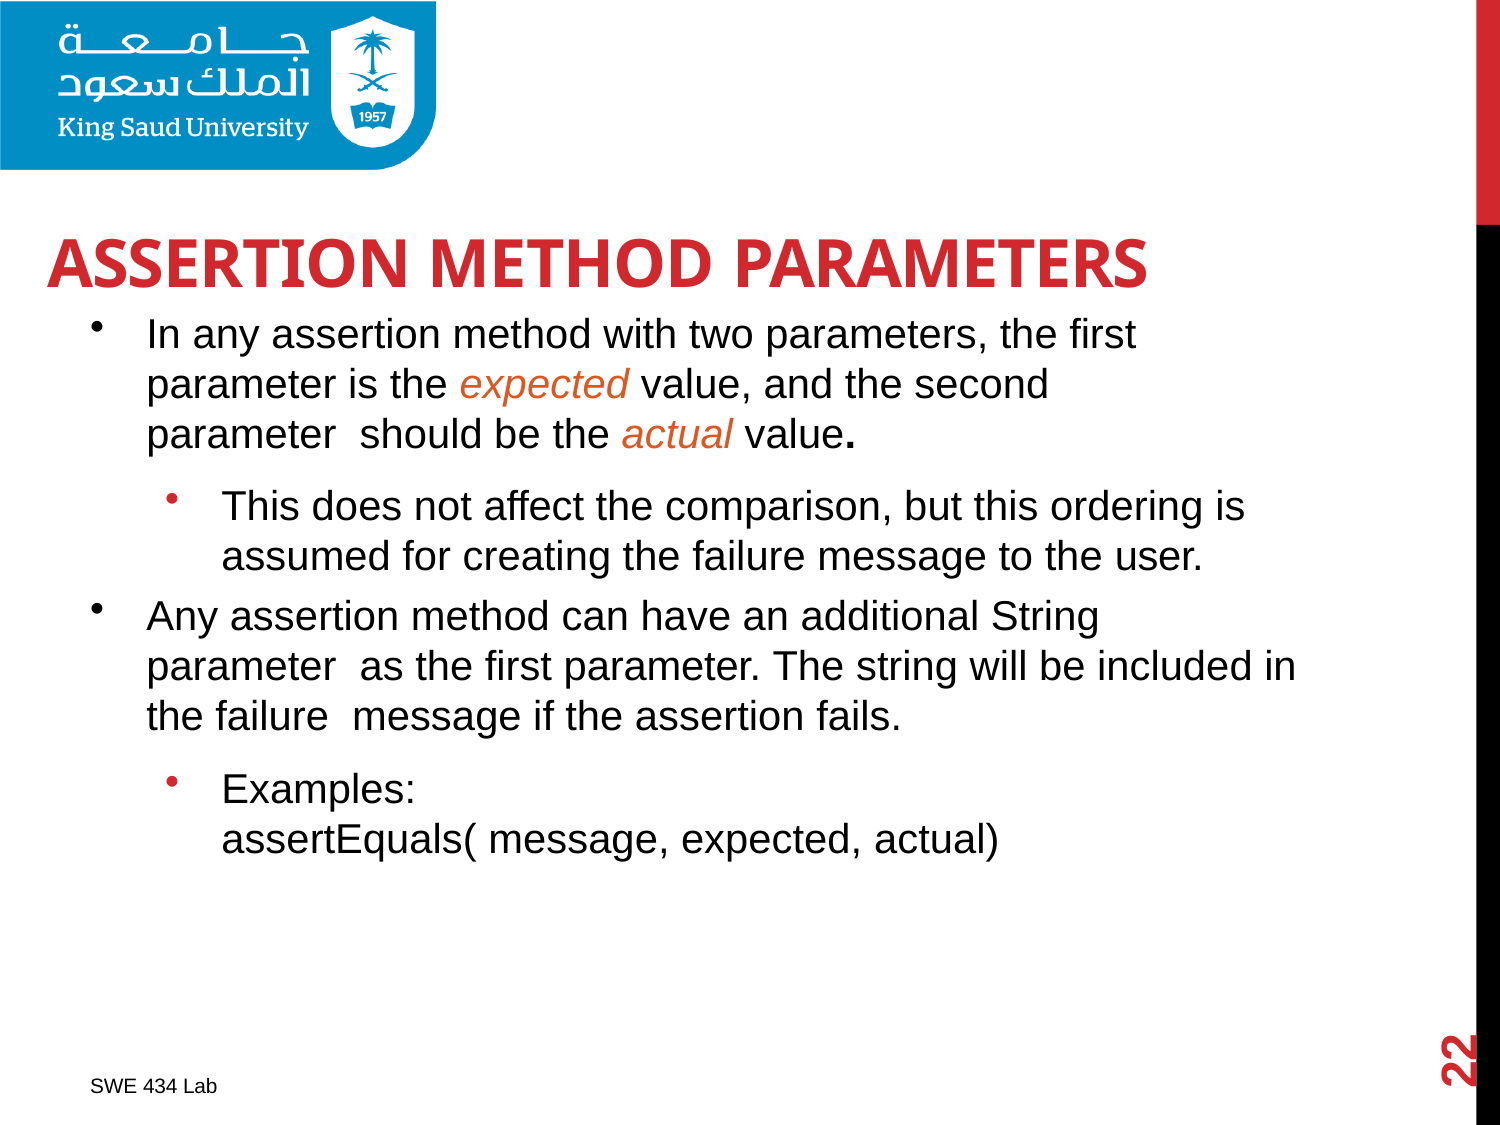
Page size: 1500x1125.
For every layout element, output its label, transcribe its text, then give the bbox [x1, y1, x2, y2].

text_box 22 [1433, 1030, 1489, 1091]
text_box In any assertion method with two parameters, the first parameter is the expected value, and the second parameter should be the actual value. This does not affect the comparison, but this ordering is assumed for creating the failure message to the user. Any assertion method can have an additional String parameter as the first parameter. The string will be included in the failure message if the assertion fails. Examples: assertEquals( message, expected, actual) [87, 306, 1302, 862]
title ASSERTION METHOD PARAMETERS [45, 220, 1323, 409]
footer SWE 434 Lab [87, 1074, 220, 1125]
text_box [0, 0, 438, 175]
